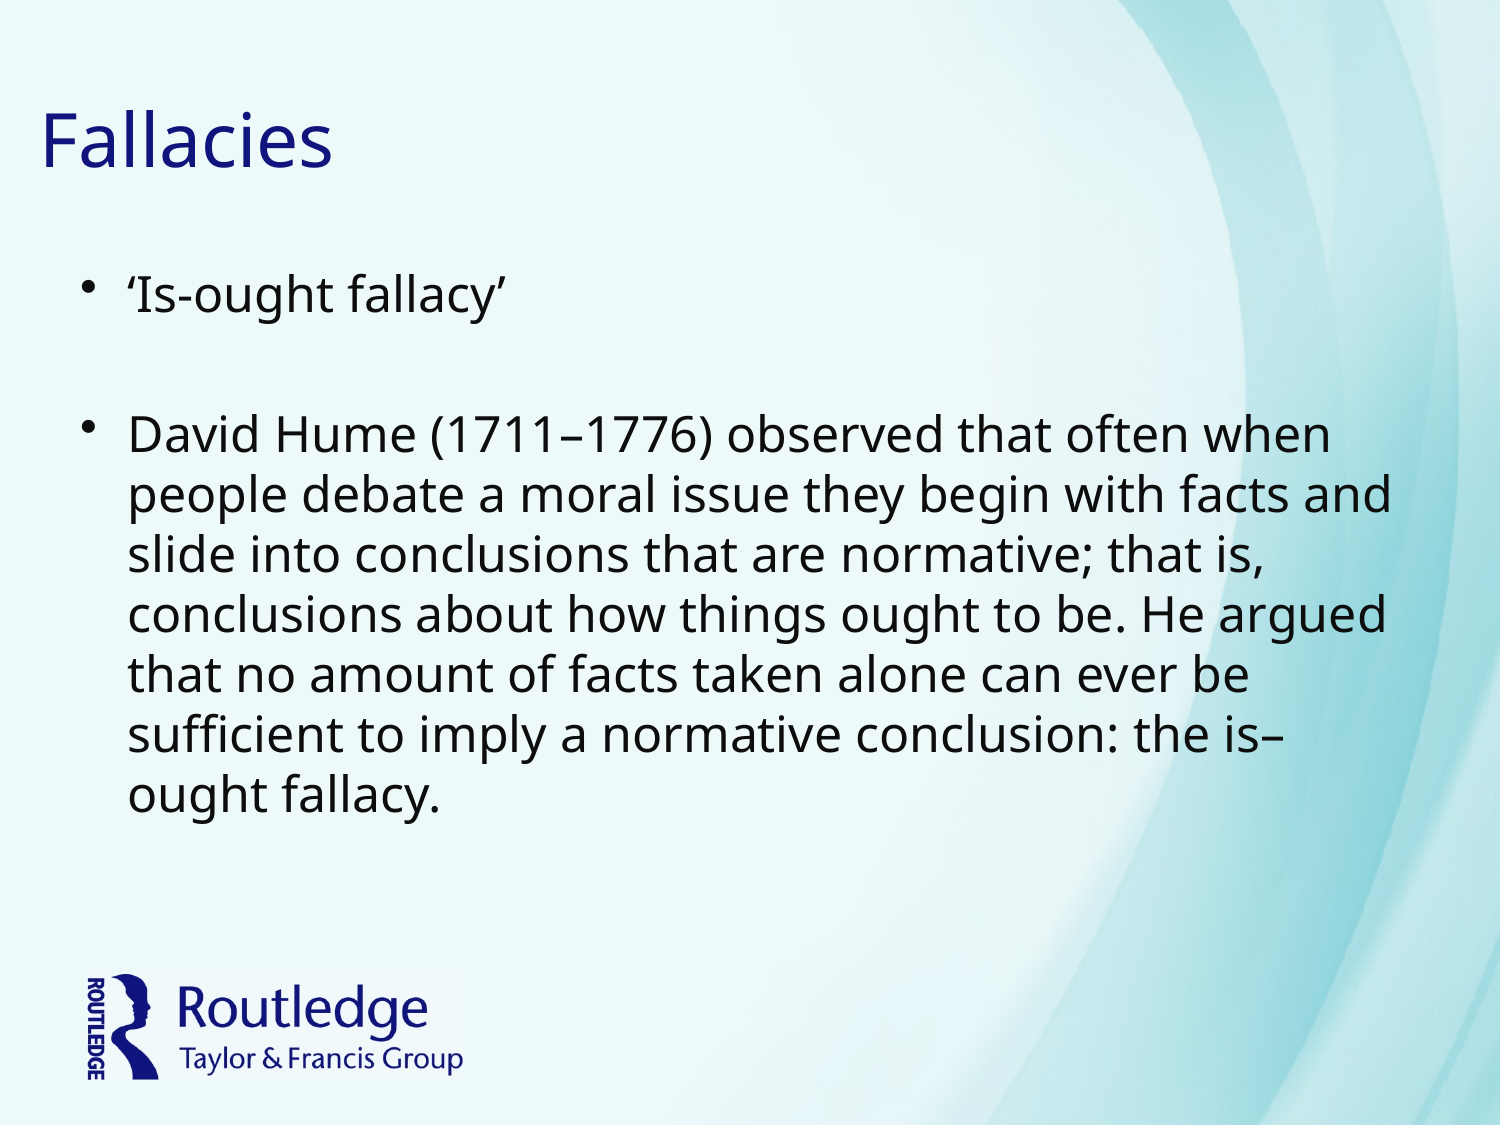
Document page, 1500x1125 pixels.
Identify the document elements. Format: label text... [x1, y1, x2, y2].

title Fallacies [24, 50, 1438, 225]
picture [0, 0, 1500, 1125]
list ‘Is-ought fallacy’ David Hume (1711–1776) observed that often when people debate a moral issue they begin with facts and slide into conclusions that are normative; that is, conclusions about how things ought to be. He argued that no amount of facts taken alone can ever be sufficient to imply a normative conclusion: the is–ought fallacy. [64, 255, 1411, 917]
